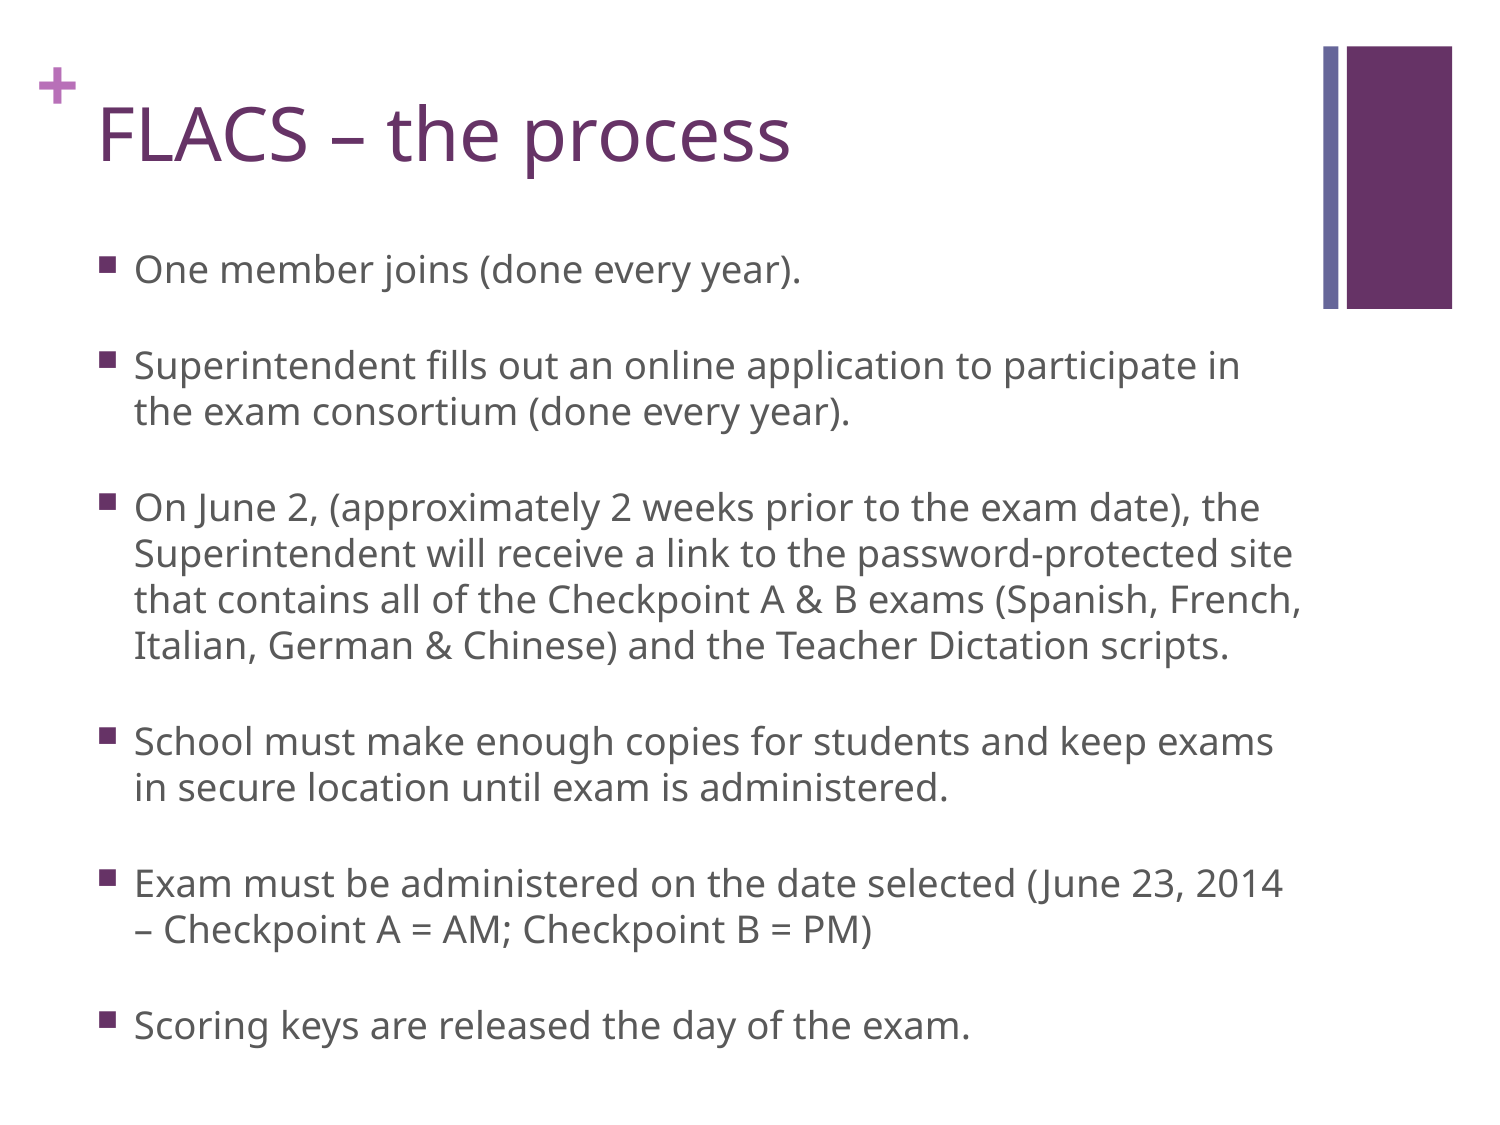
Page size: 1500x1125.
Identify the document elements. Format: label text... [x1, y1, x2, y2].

title FLACS – the process [81, 79, 1322, 237]
list One member joins (done every year). Superintendent fills out an online application to participate in the exam consortium (done every year). On June 2, (approximately 2 weeks prior to the exam date), the Superintendent will receive a link to the password-protected site that contains all of the Checkpoint A & B exams (Spanish, French, Italian, German & Chinese) and the Teacher Dictation scripts. School must make enough copies for students and keep exams in secure location until exam is administered. Exam must be administered on the date selected (June 23, 2014 – Checkpoint A = AM; Checkpoint B = PM) Scoring keys are released the day of the exam. [81, 237, 1322, 1075]
